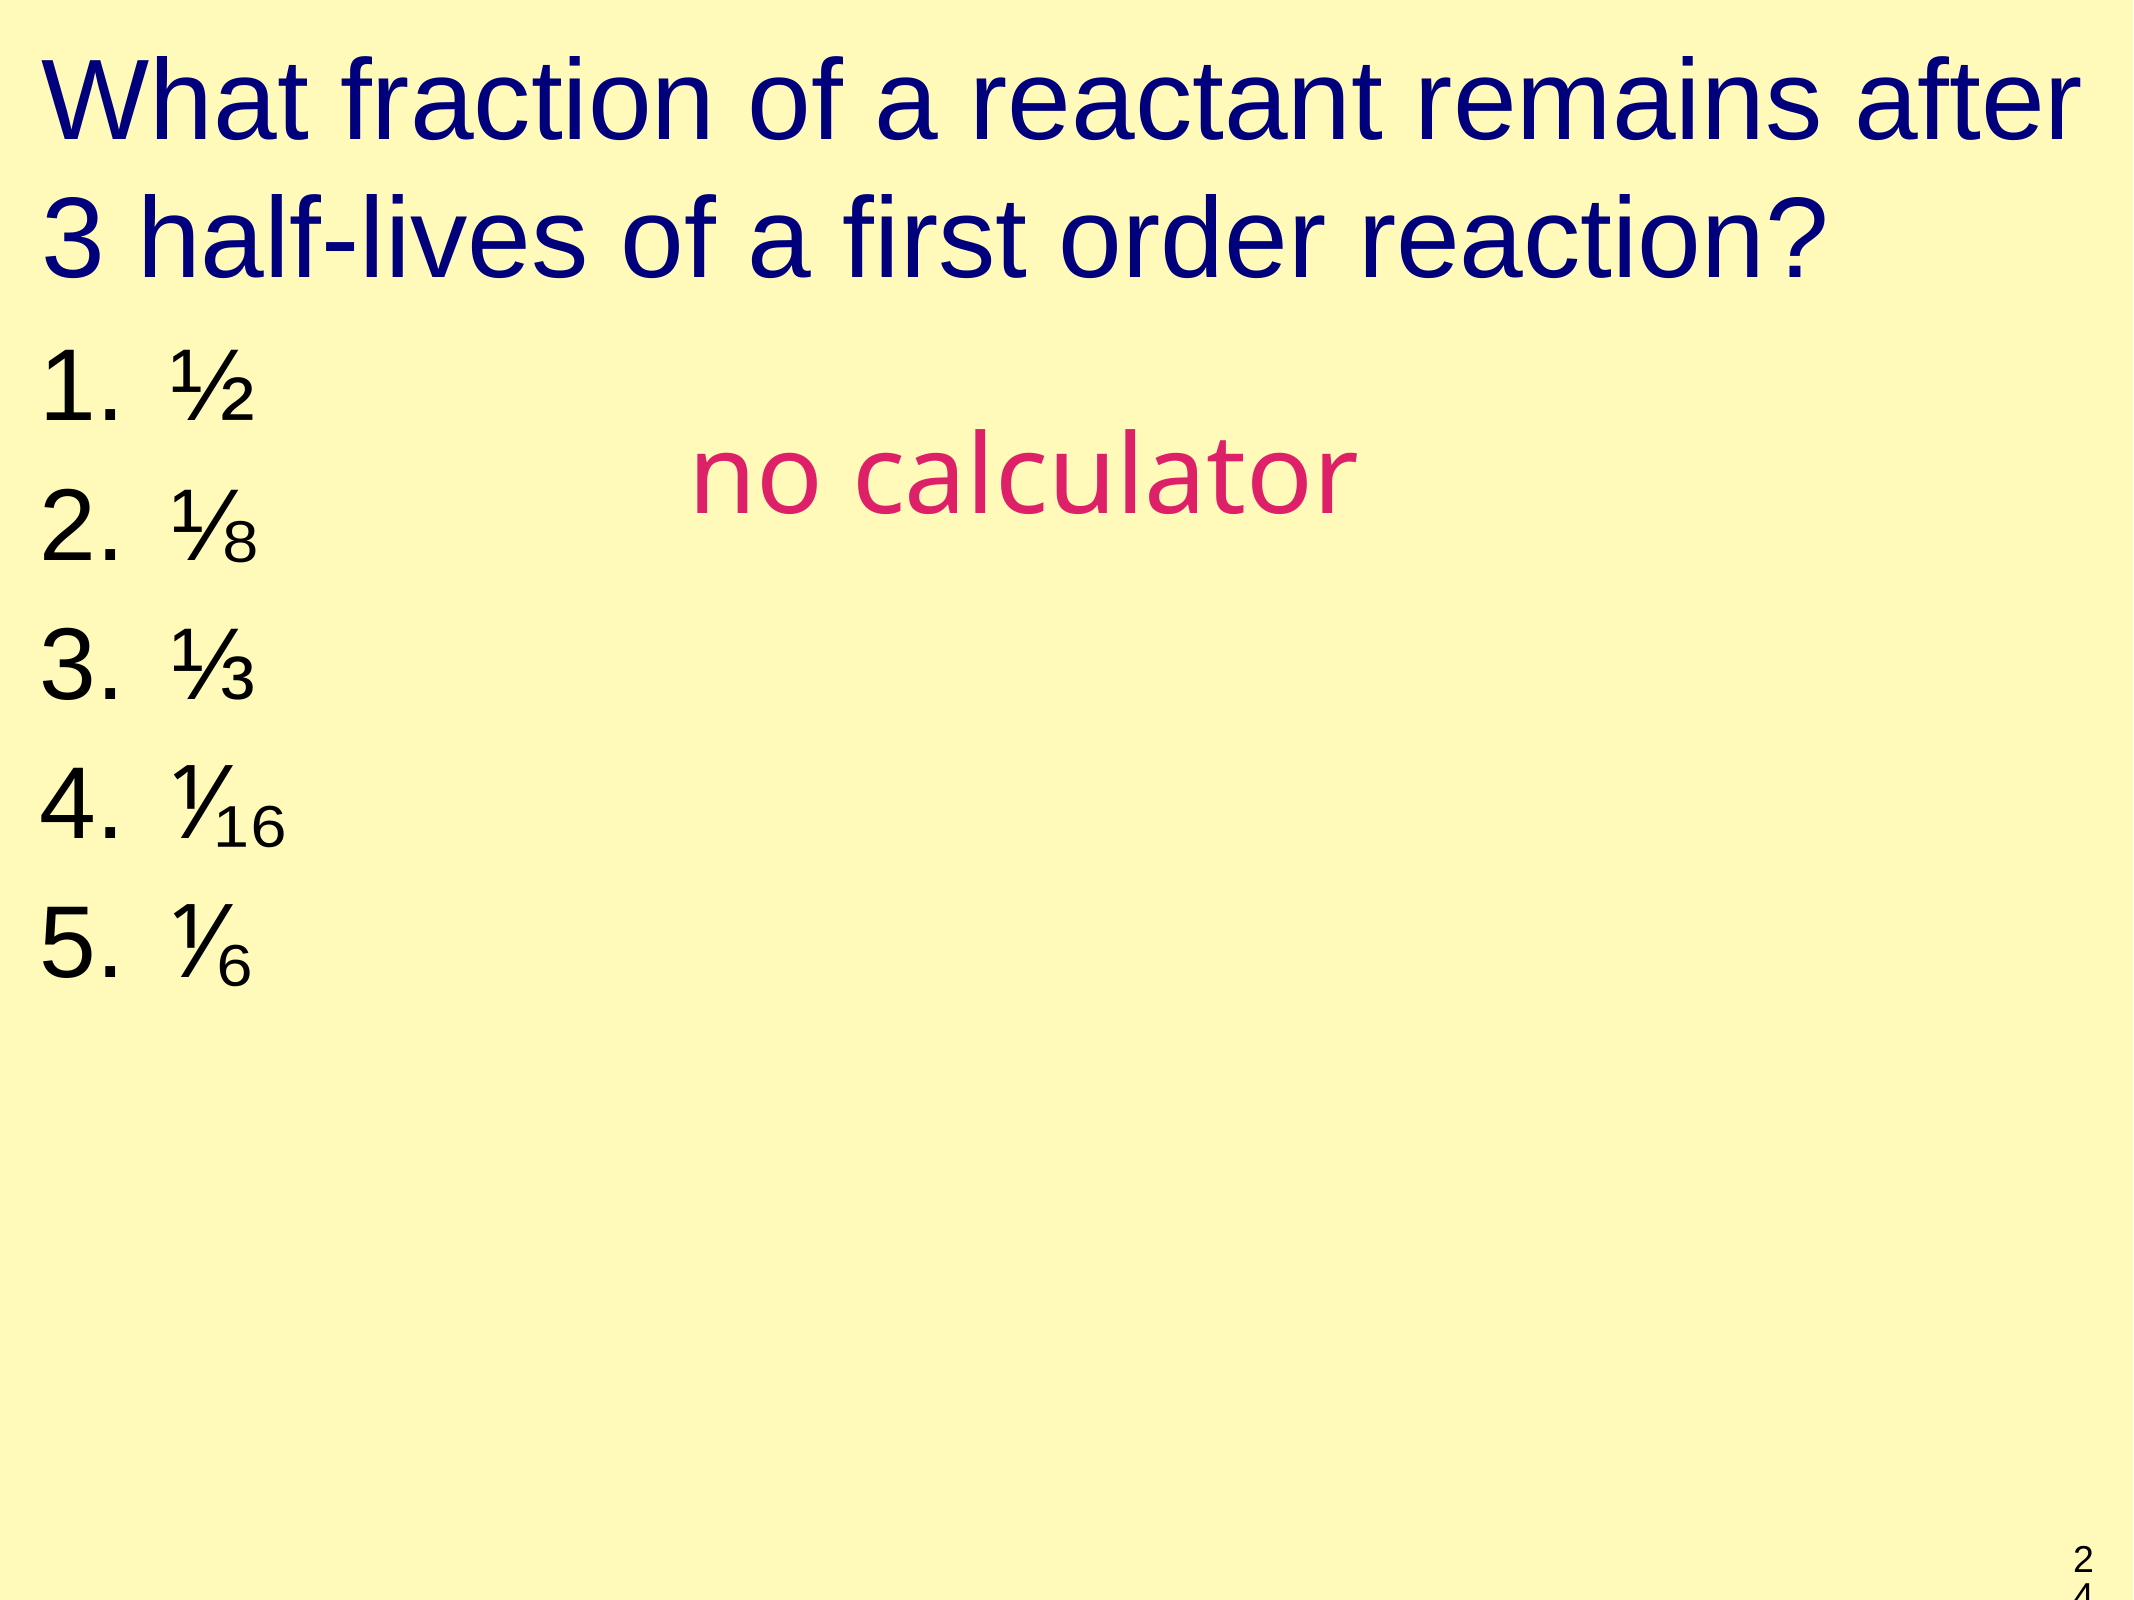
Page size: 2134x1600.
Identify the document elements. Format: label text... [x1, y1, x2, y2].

text_box no calculator [688, 403, 1360, 537]
title What fraction of a reactant remains after 3 half-lives of a first order reaction? [32, 16, 2113, 309]
list ½ ⅛ ⅓ ⅟₁₆ ⅟₆ [30, 309, 2118, 1586]
